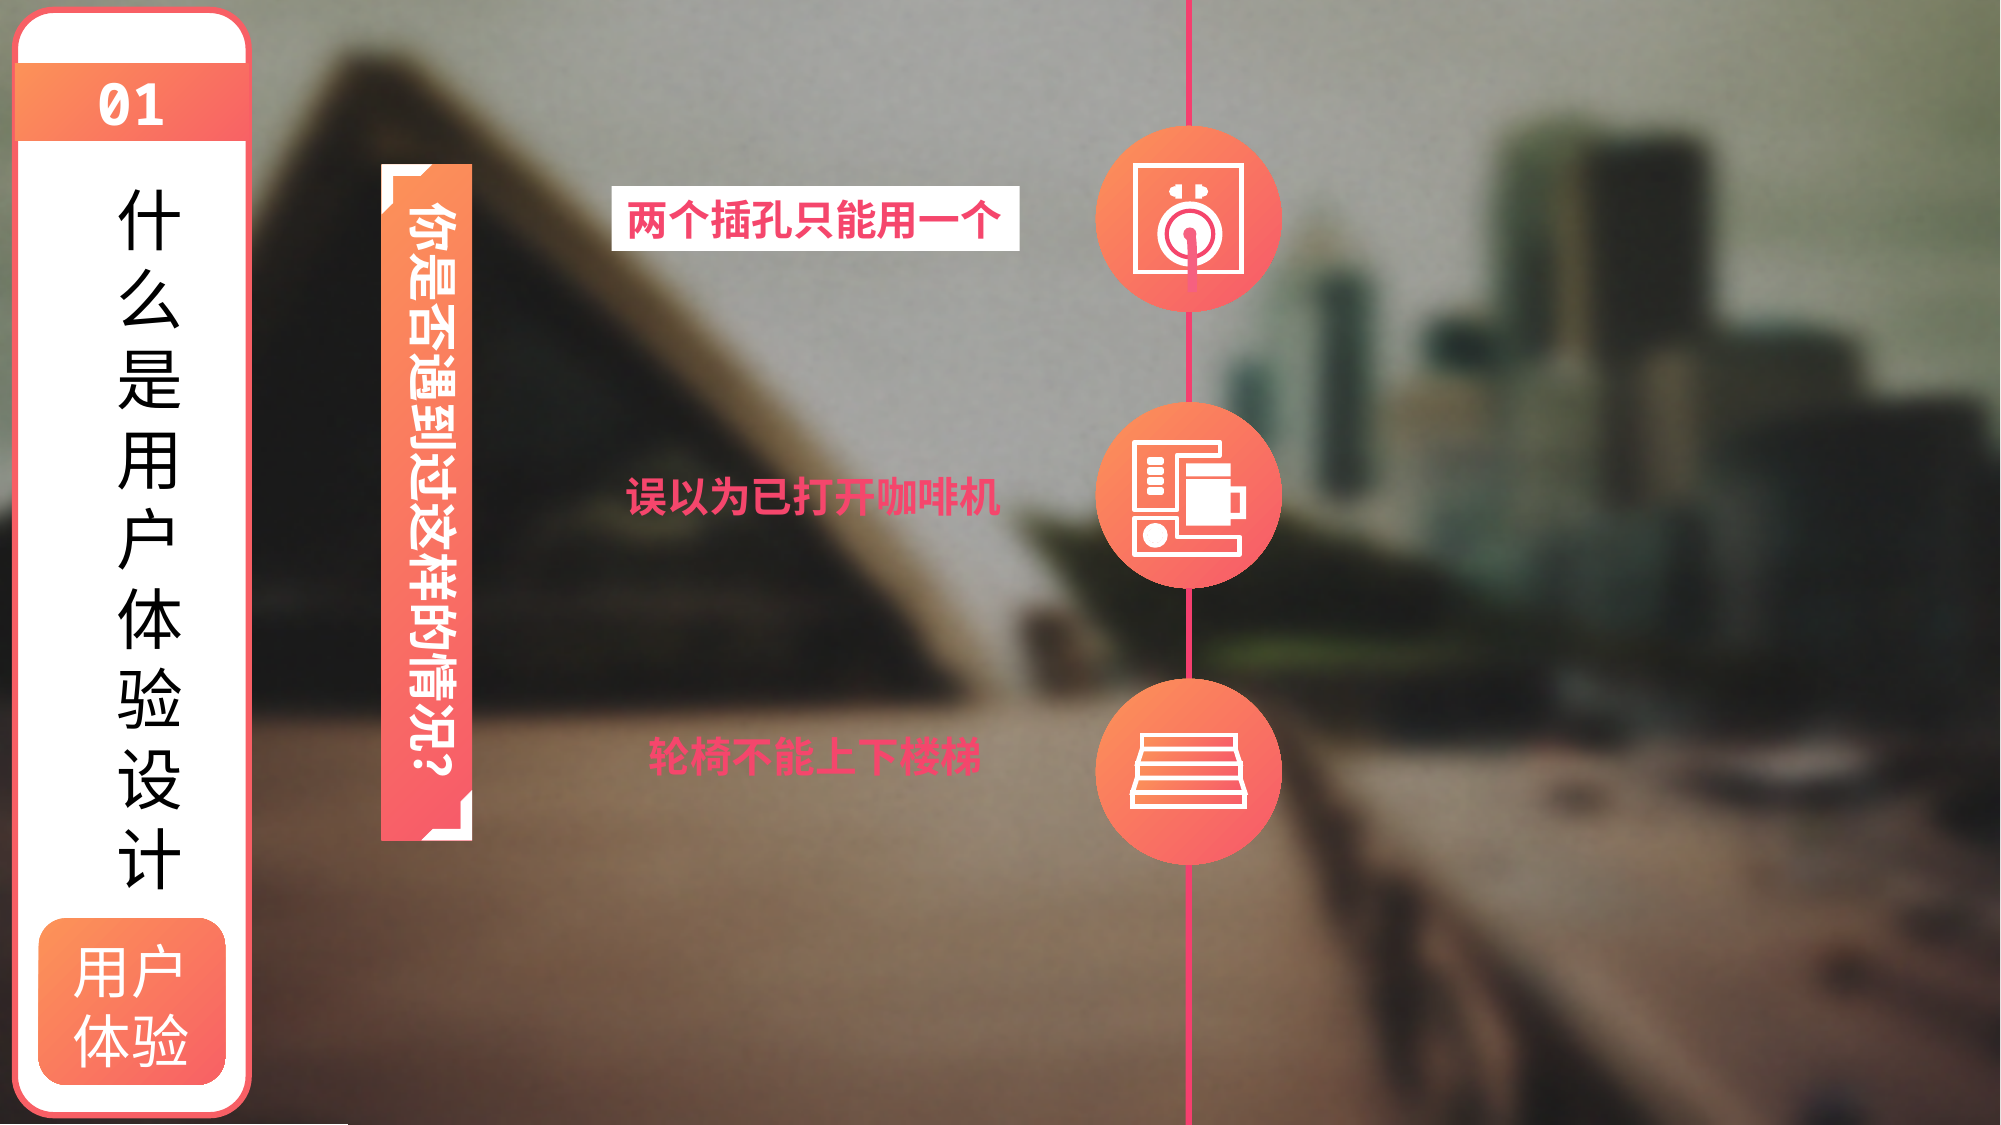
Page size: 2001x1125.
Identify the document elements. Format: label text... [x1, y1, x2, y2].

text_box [381, 164, 473, 841]
text_box 误以为已打开咖啡机 [610, 463, 1019, 529]
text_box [1095, 402, 1282, 589]
text_box 两个插孔只能用一个 [611, 186, 1020, 251]
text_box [1095, 125, 1282, 312]
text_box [14, 9, 249, 1116]
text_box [1095, 678, 1282, 865]
text_box 轮椅不能上下楼梯 [611, 723, 1020, 789]
